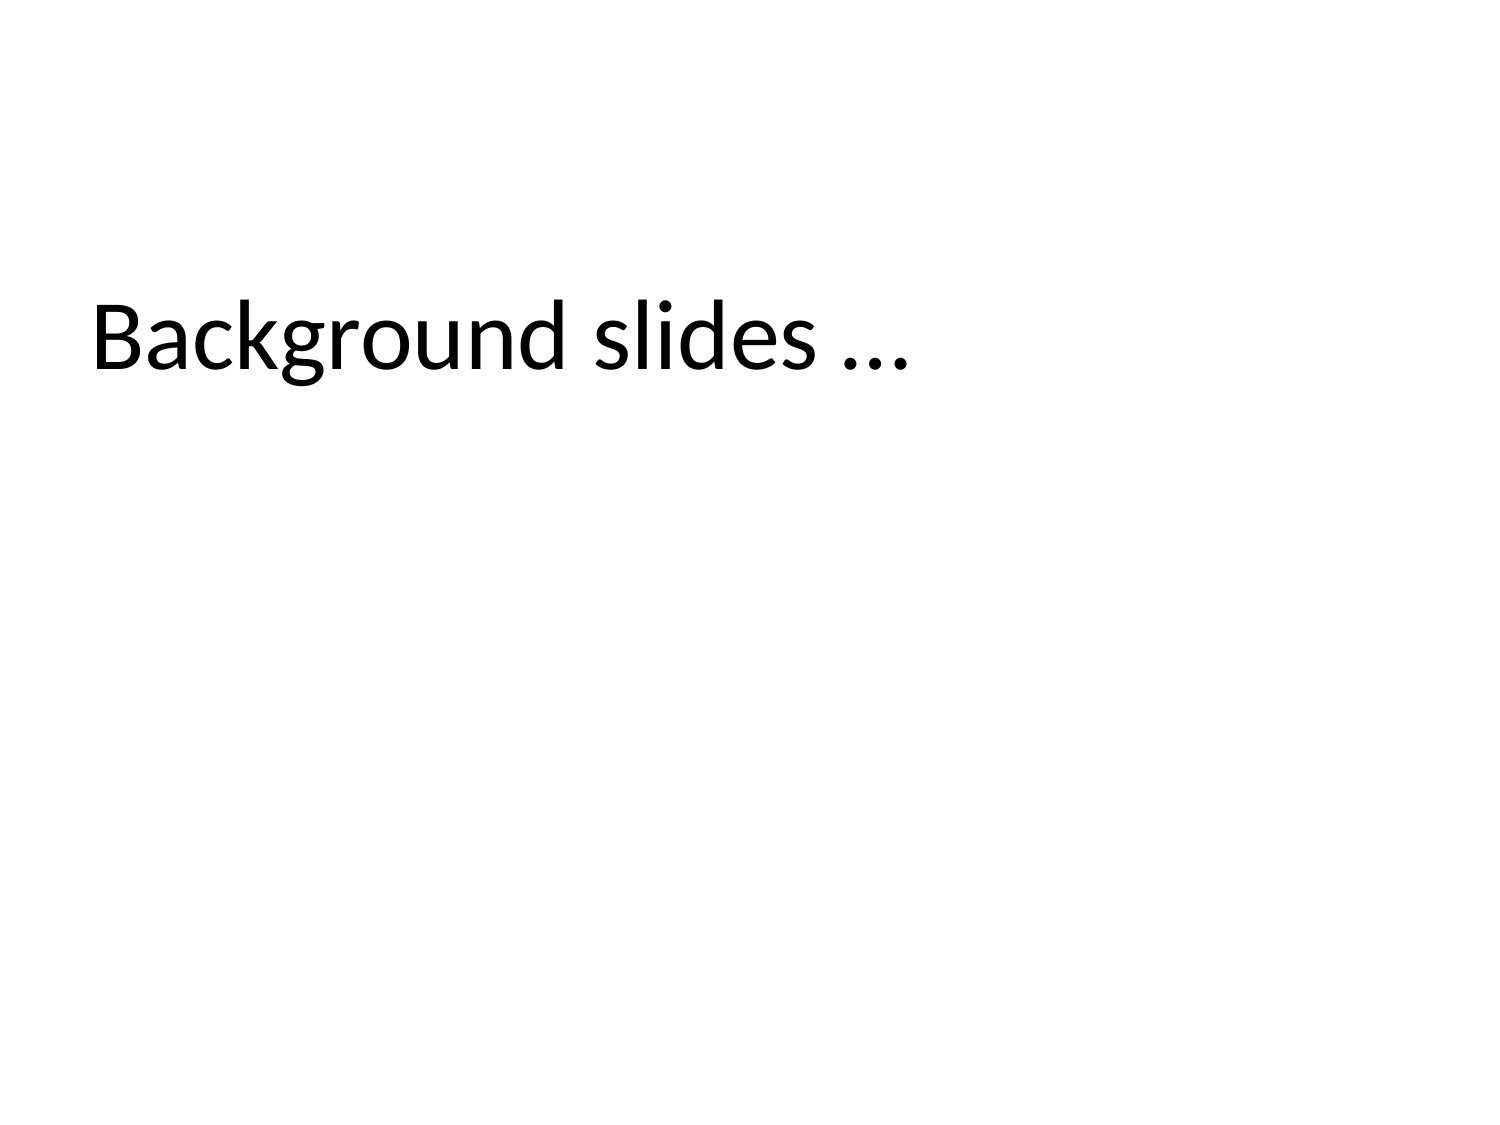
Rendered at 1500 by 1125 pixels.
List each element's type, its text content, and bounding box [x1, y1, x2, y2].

list Background slides … [75, 262, 1425, 1005]
